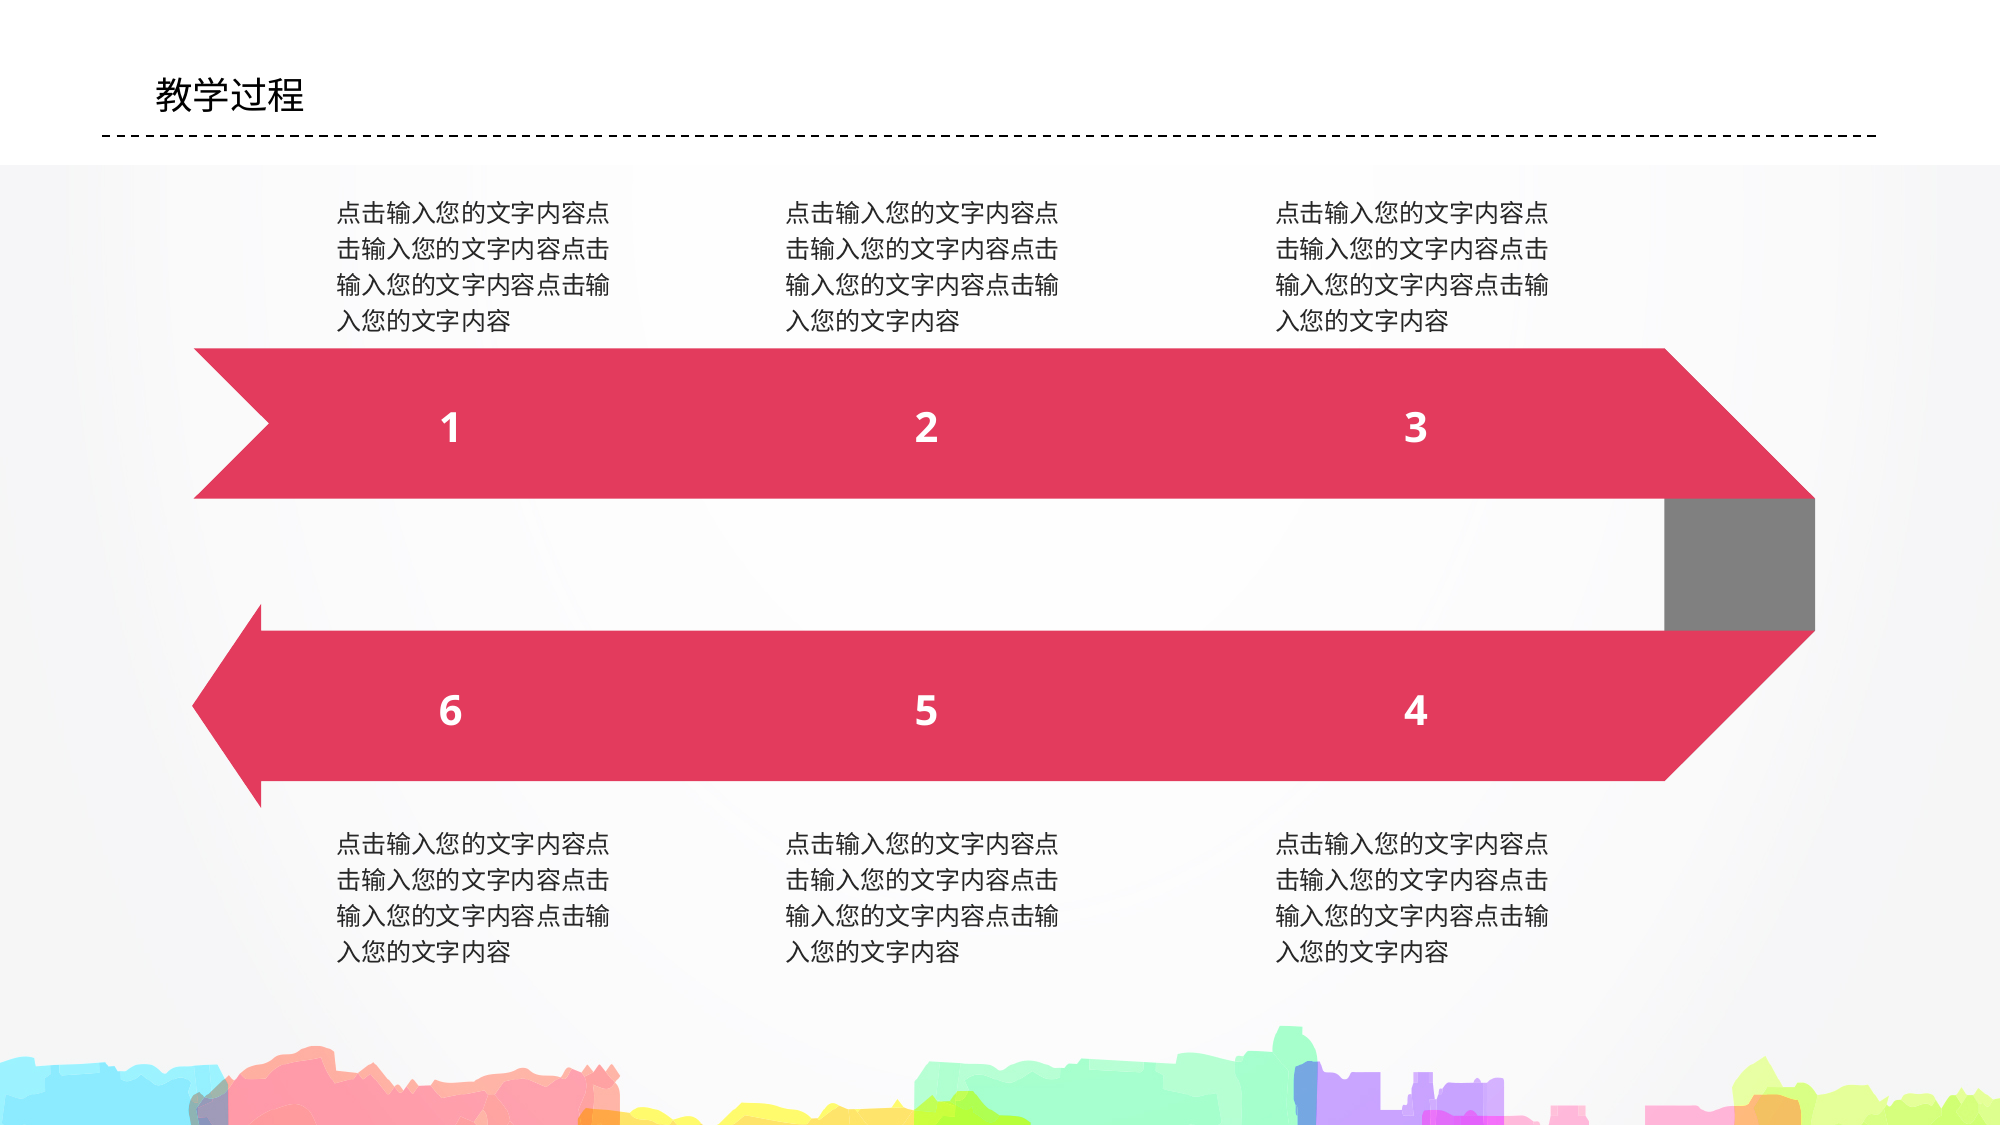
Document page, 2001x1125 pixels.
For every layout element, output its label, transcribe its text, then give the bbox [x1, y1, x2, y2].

text_box 教学过程 [140, 64, 321, 125]
picture [0, 0, 2000, 1125]
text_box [191, 184, 1816, 977]
